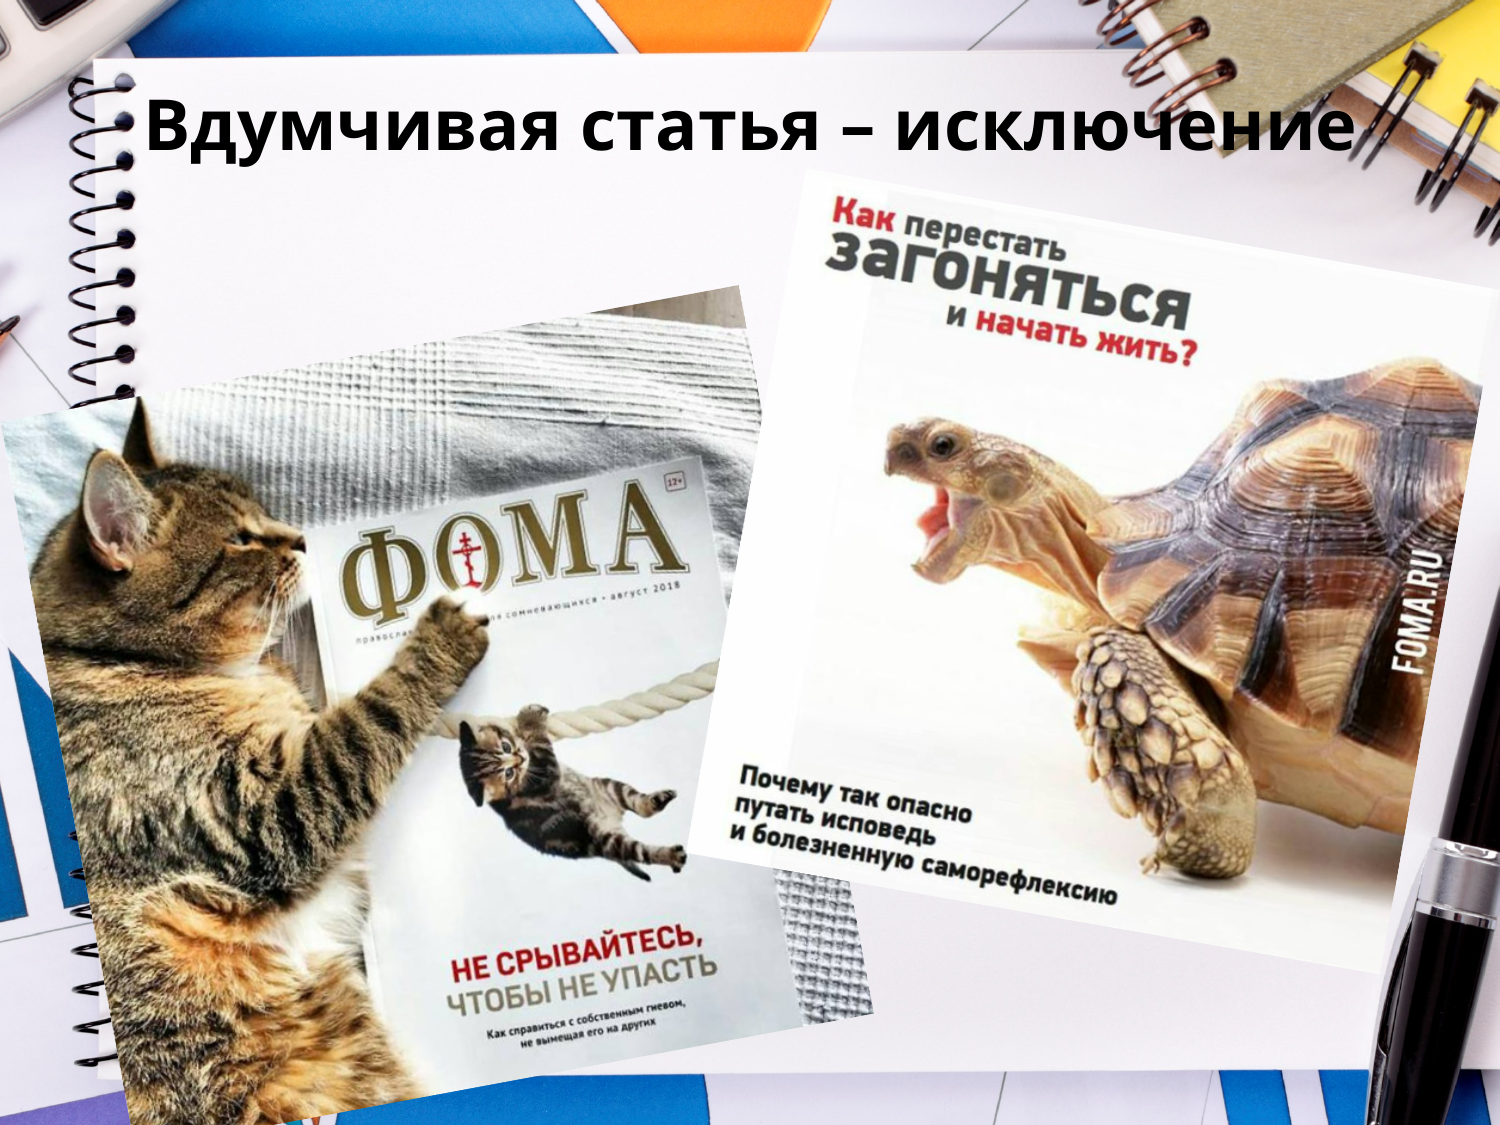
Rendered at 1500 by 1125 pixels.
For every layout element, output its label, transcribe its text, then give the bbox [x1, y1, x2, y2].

title Вдумчивая статья – исключение [108, 47, 1395, 209]
picture [0, 0, 1500, 1125]
